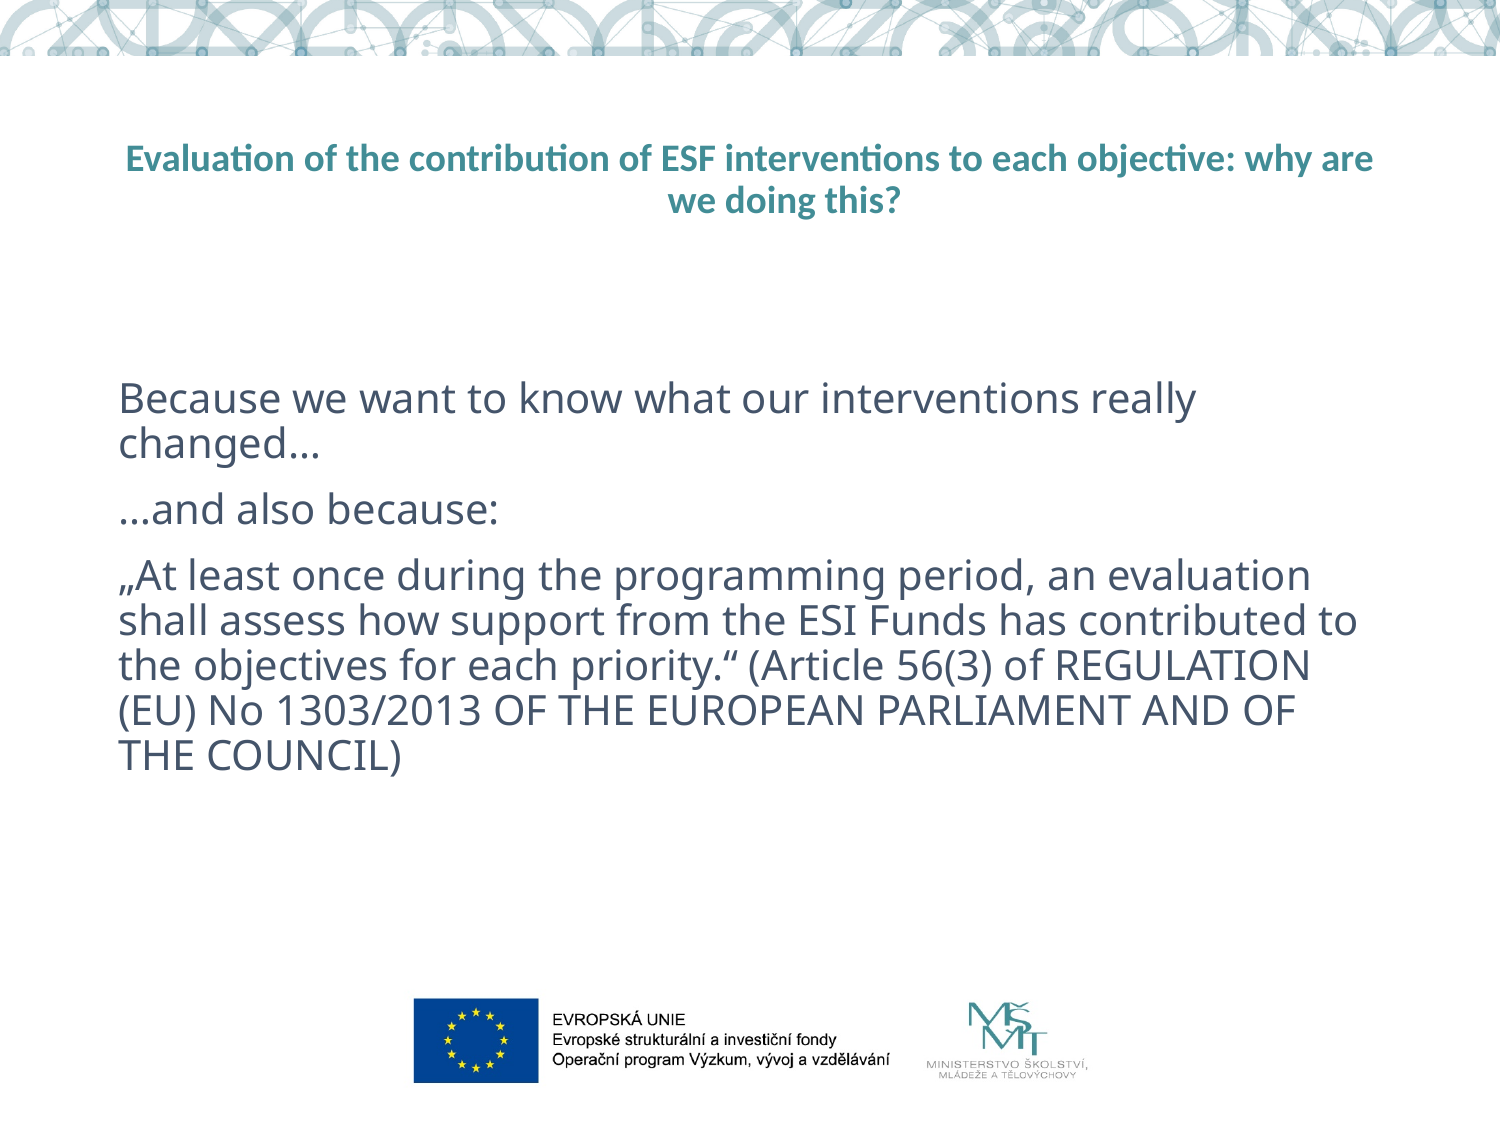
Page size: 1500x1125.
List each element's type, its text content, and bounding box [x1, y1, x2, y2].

list Because we want to know what our interventions really changed… …and also because: „At least once during the programming period, an evaluation shall assess how support from the ESI Funds has contributed to the objectives for each priority.“ (Article 56(3) of REGULATION (EU) No 1303/2013 OF THE EUROPEAN PARLIAMENT AND OF THE COUNCIL) [103, 299, 1397, 957]
picture [371, 957, 1129, 1125]
title Evaluation of the contribution of ESF interventions to each objective: why are we doing this? [103, 129, 1397, 278]
picture [0, 0, 1500, 56]
